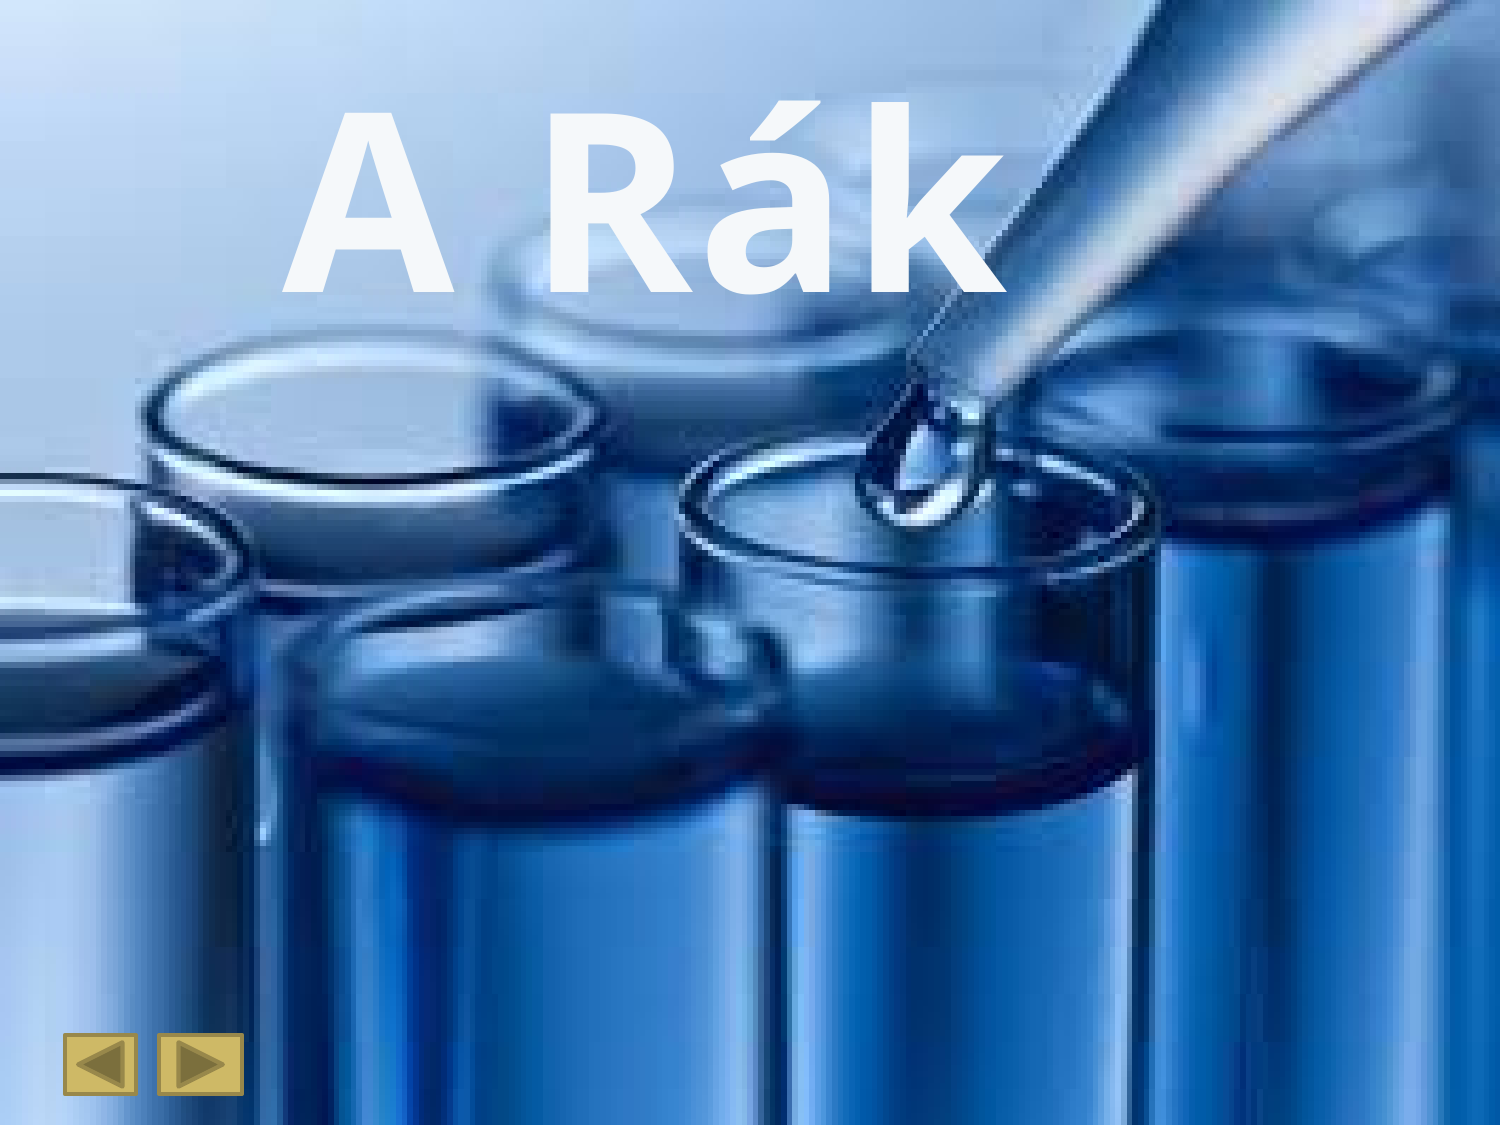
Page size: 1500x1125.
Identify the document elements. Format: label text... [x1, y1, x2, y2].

title A Rák [0, 42, 1321, 343]
picture [0, 0, 1500, 1125]
text_box [63, 1033, 138, 1096]
text_box [157, 1033, 244, 1096]
